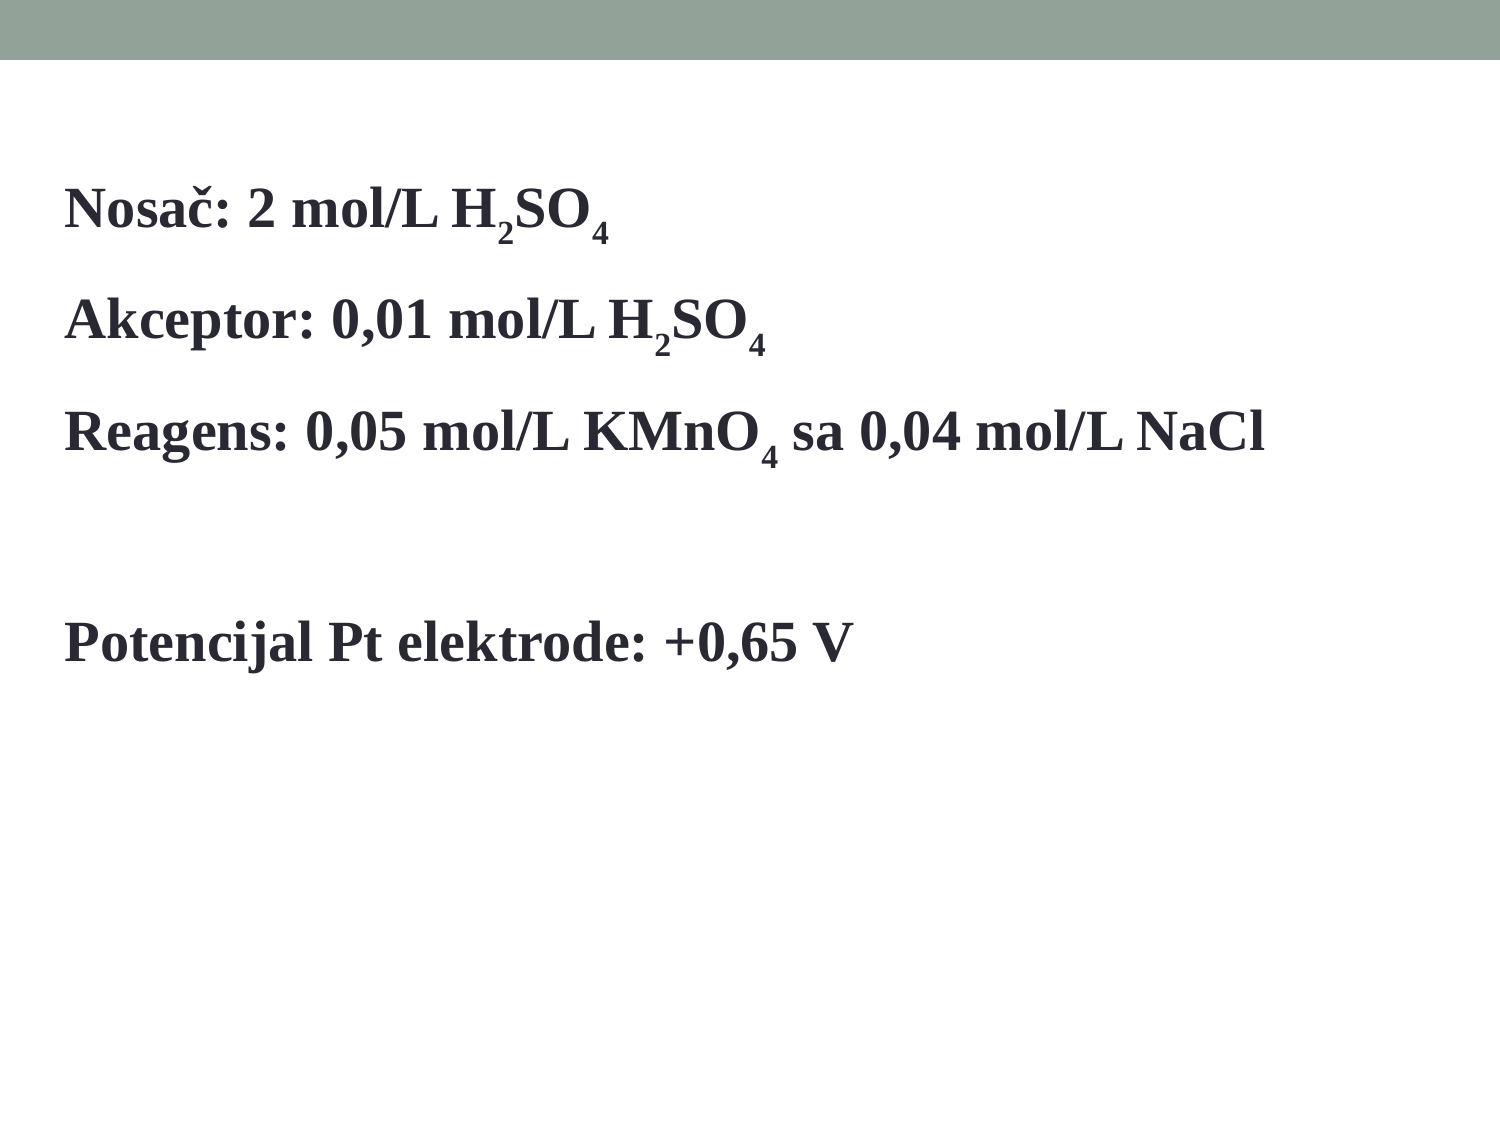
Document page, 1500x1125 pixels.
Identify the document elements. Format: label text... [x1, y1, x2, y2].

text_box Nosač: 2 mol/L H2SO4 Akceptor: 0,01 mol/L H2SO4 Reagens: 0,05 mol/L KMnO4 sa 0,04 mol/L NaCl Potencijal Pt elektrode: +0,65 V [50, 62, 1450, 780]
